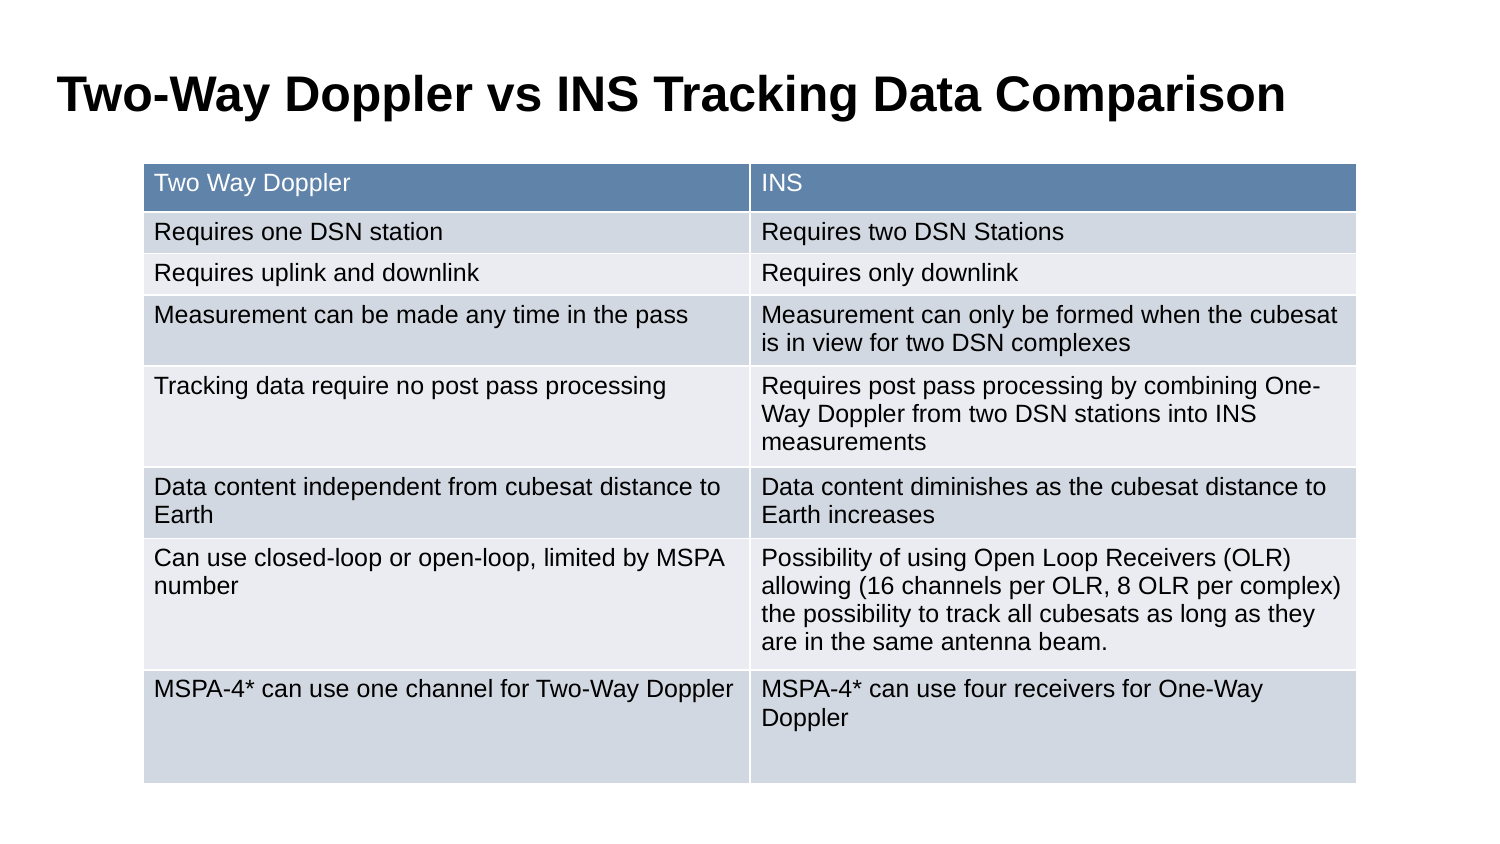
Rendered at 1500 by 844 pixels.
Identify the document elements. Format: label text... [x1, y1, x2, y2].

table_header INS [751, 164, 1356, 211]
table_cell Data content independent from cubesat distance to Earth [144, 468, 749, 538]
table_cell Requires uplink and downlink [144, 254, 749, 294]
table_cell Measurement can only be formed when the cubesat is in view for two DSN complexes [751, 296, 1356, 365]
table_cell Measurement can be made any time in the pass [144, 296, 749, 365]
table_cell Requires only downlink [751, 254, 1356, 294]
table_header Two Way Doppler [144, 164, 749, 211]
title Two-Way Doppler vs INS Tracking Data Comparison [41, 53, 1439, 125]
table_cell Possibility of using Open Loop Receivers (OLR) allowing (16 channels per OLR, 8 OLR per complex) the possibility to track all cubesats as long as they are in the same antenna beam. [751, 539, 1356, 669]
table_cell MSPA-4* can use one channel for Two-Way Doppler [144, 671, 749, 783]
table_cell MSPA-4* can use four receivers for One-Way Doppler [751, 671, 1356, 783]
table_cell Can use closed-loop or open-loop, limited by MSPA number [144, 539, 749, 669]
table_cell Requires two DSN Stations [751, 213, 1356, 253]
table_cell Data content diminishes as the cubesat distance to Earth increases [751, 468, 1356, 538]
table_cell Requires post pass processing by combining One-Way Doppler from two DSN stations into INS measurements [751, 367, 1356, 466]
table_cell Requires one DSN station [144, 213, 749, 253]
table_cell Tracking data require no post pass processing [144, 367, 749, 466]
